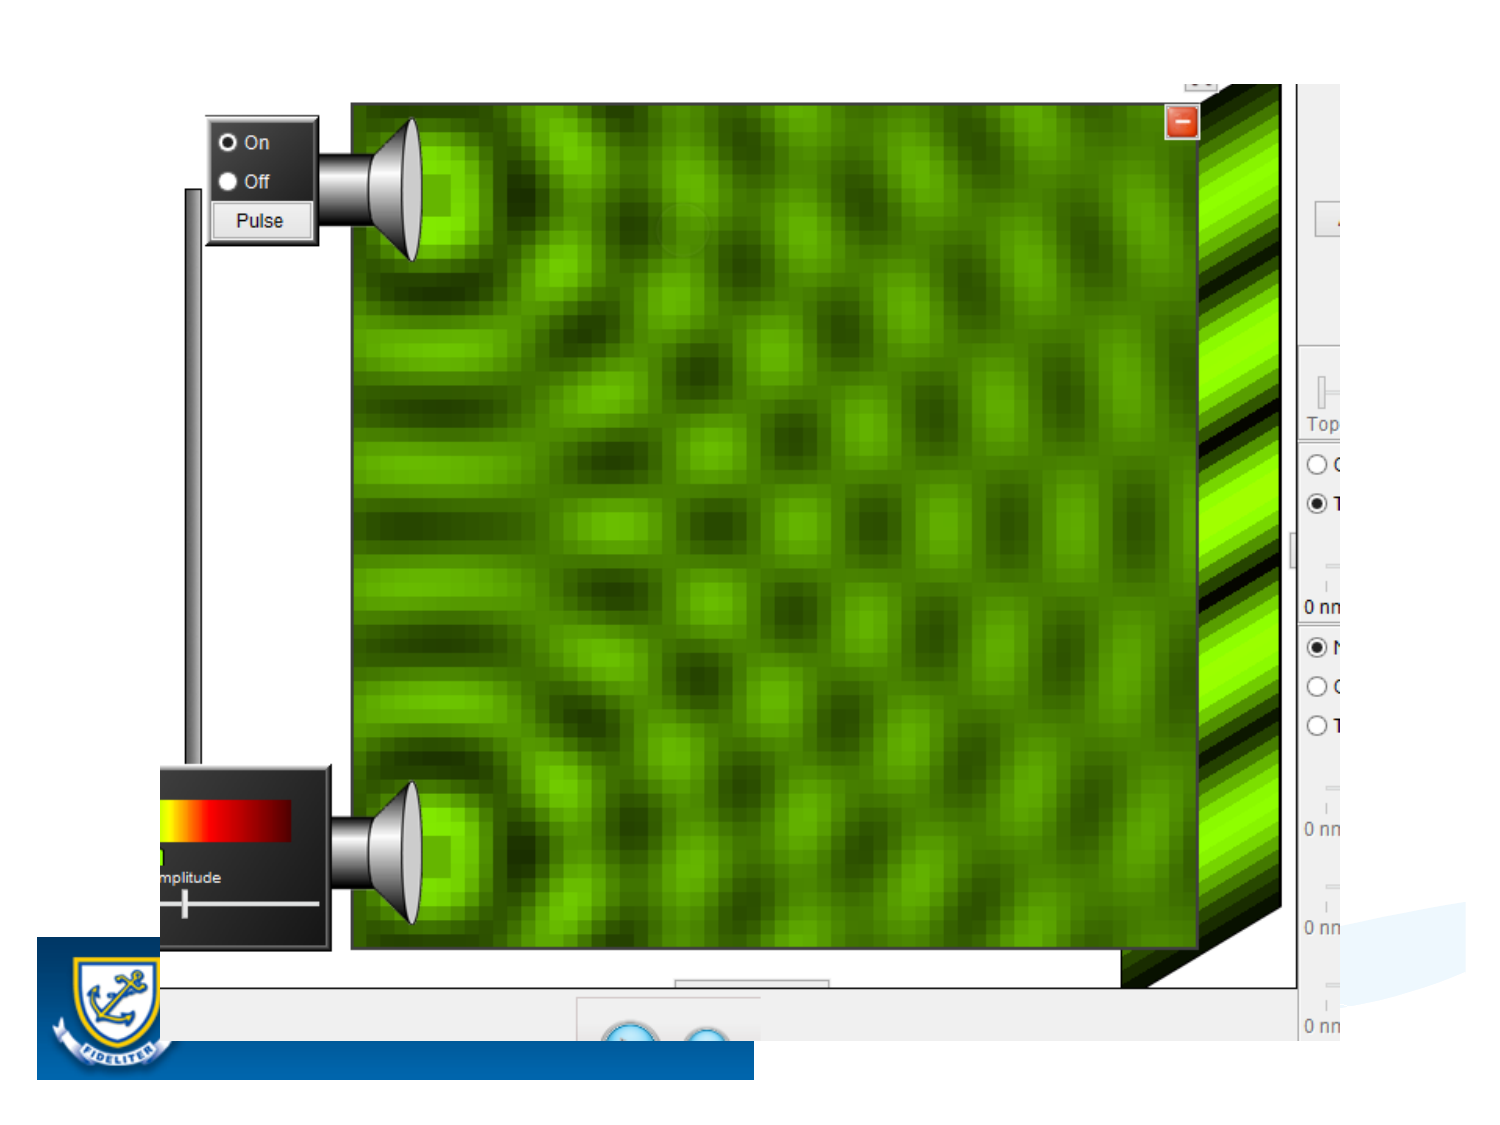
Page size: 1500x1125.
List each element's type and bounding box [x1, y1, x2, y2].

picture [37, 84, 1340, 1080]
